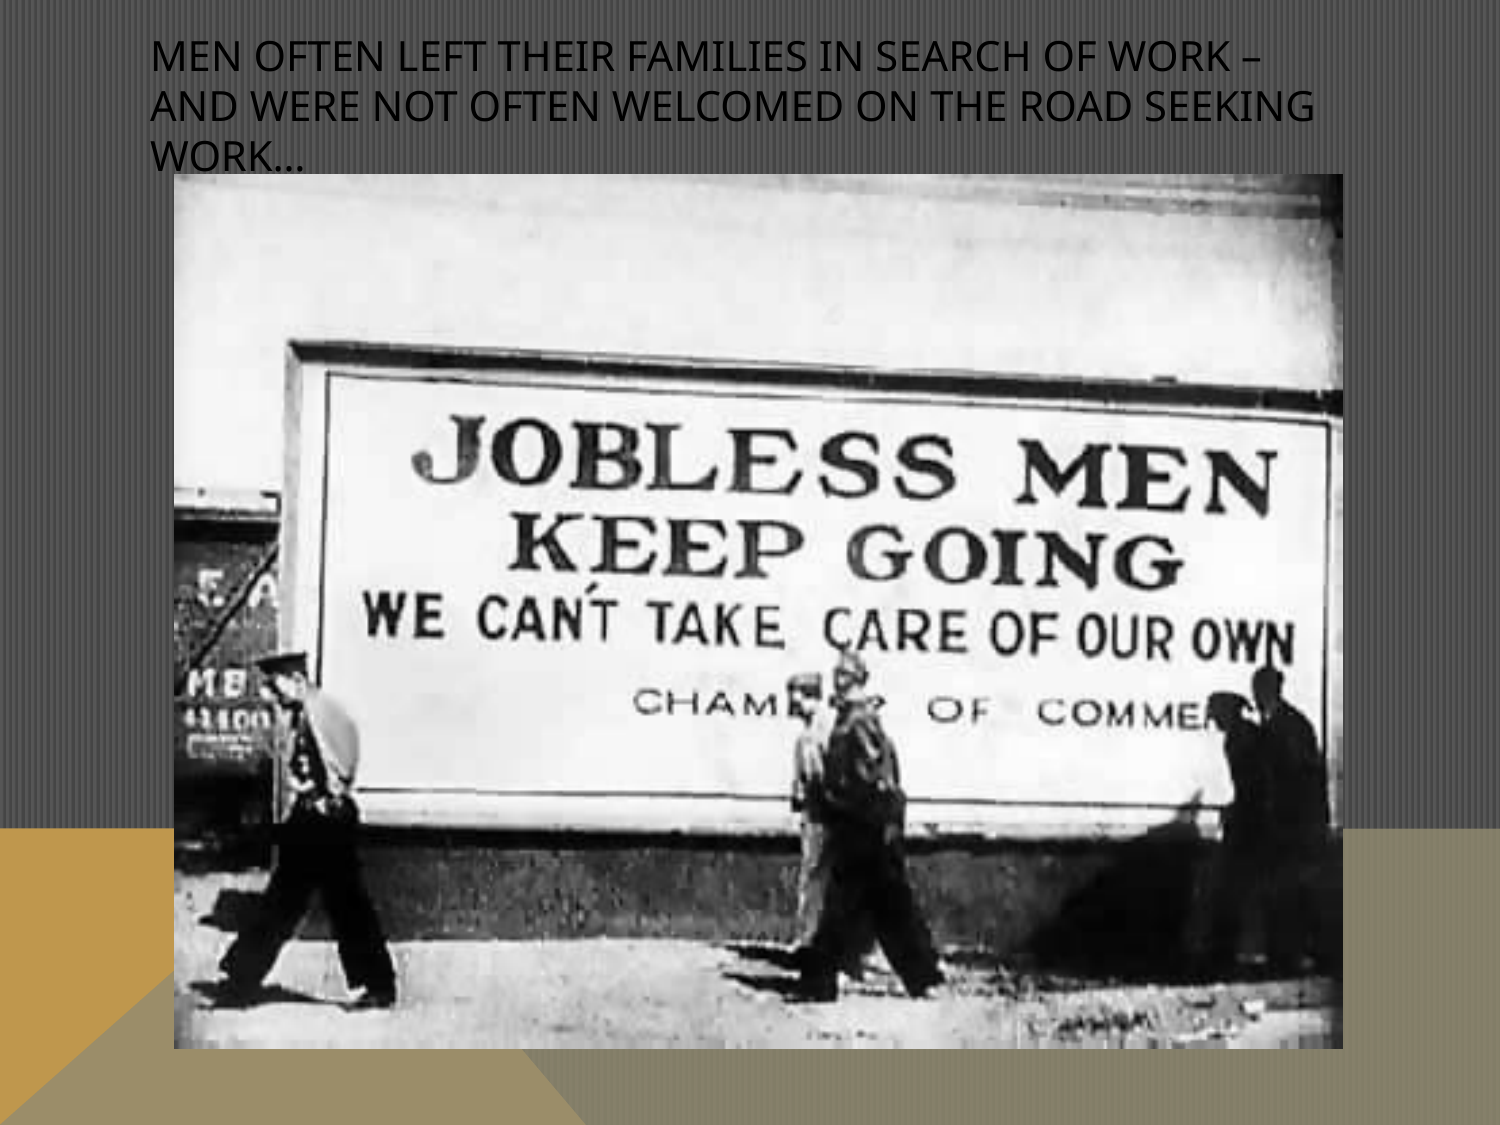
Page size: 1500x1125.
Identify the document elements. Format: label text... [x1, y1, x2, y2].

title Men often left their families in search of work – and were not often welcomed on the road seeking work… [135, 60, 1369, 150]
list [174, 174, 1344, 1049]
